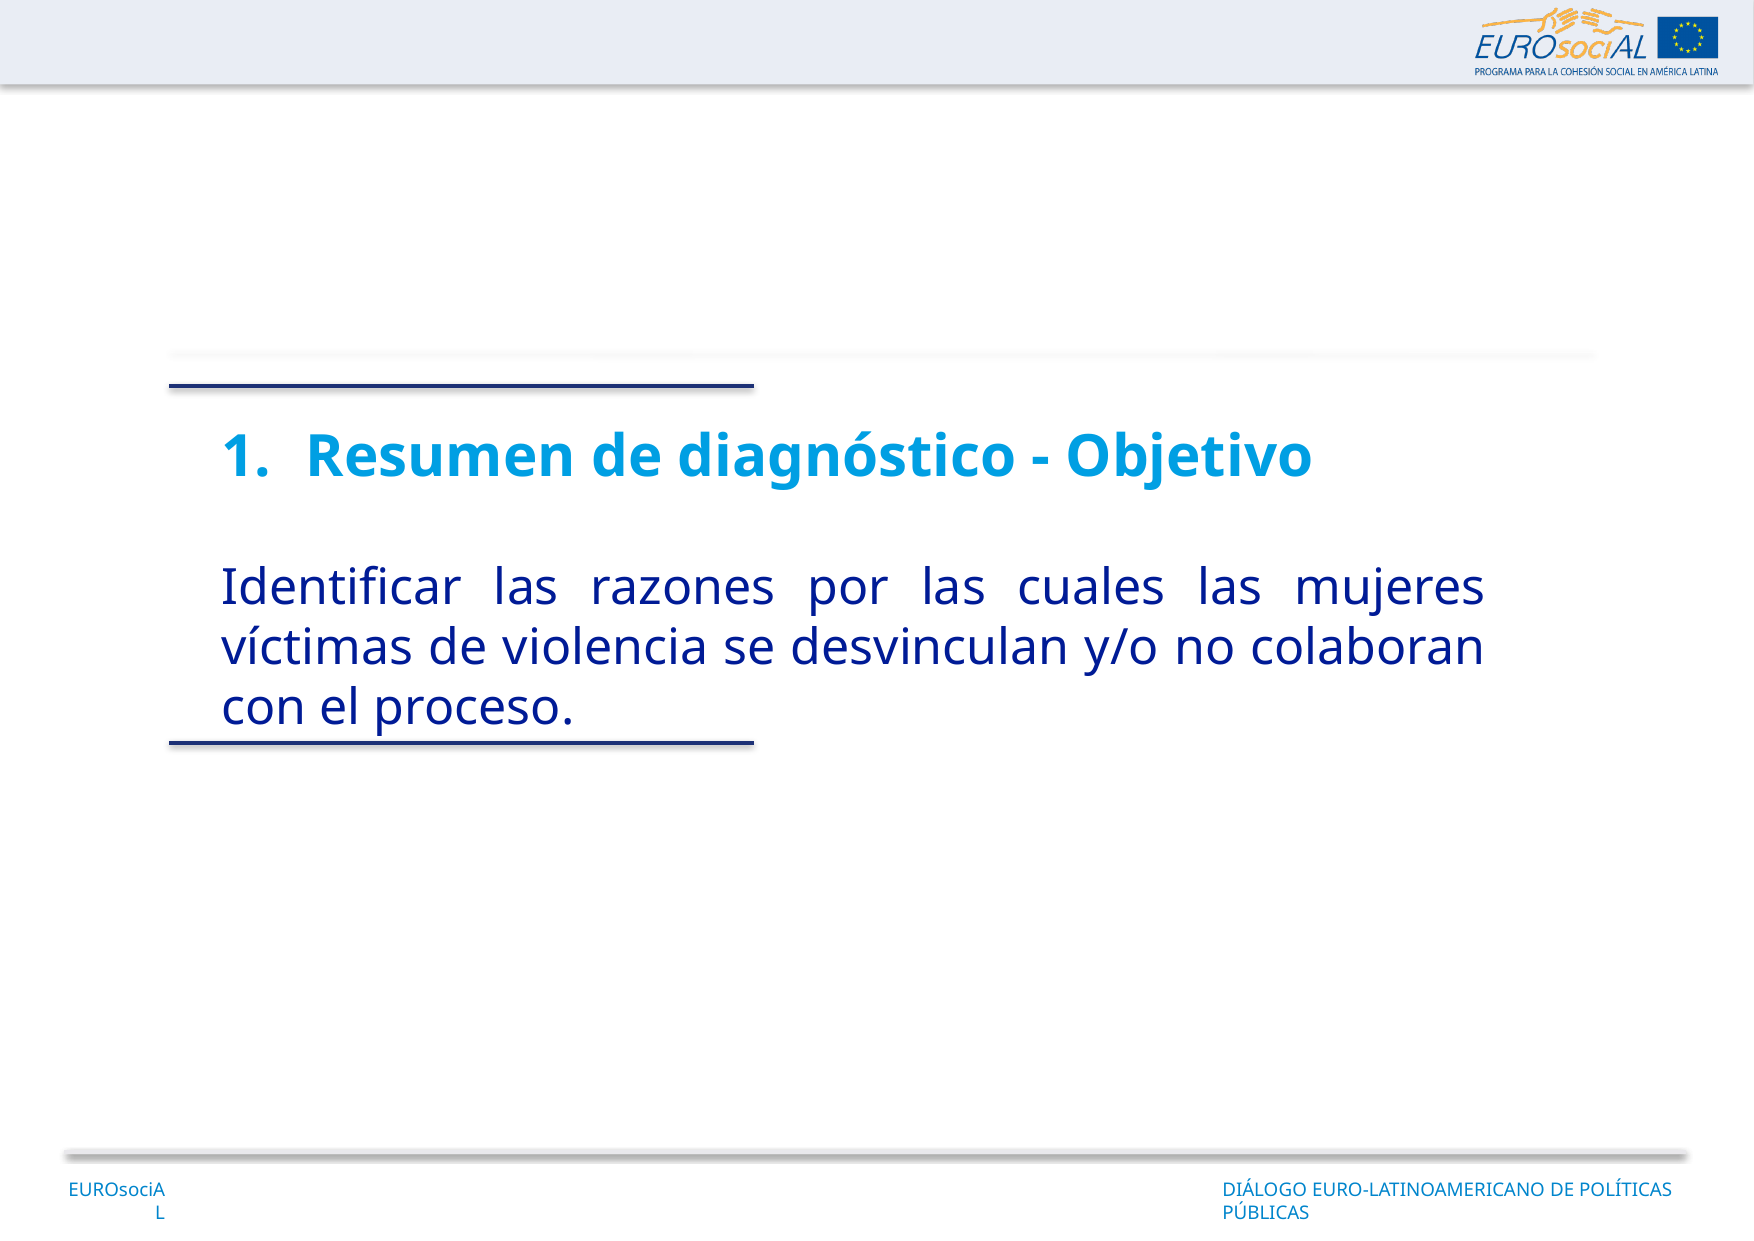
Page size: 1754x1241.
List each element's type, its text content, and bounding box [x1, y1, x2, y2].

picture [1249, 1208, 1254, 1217]
picture [1467, 0, 1728, 85]
text_box Resumen de diagnóstico - Objetivo Identificar las razones por las cuales las mujeres víctimas de violencia se desvinculan y/o no colaboran con el proceso. [221, 417, 1487, 734]
